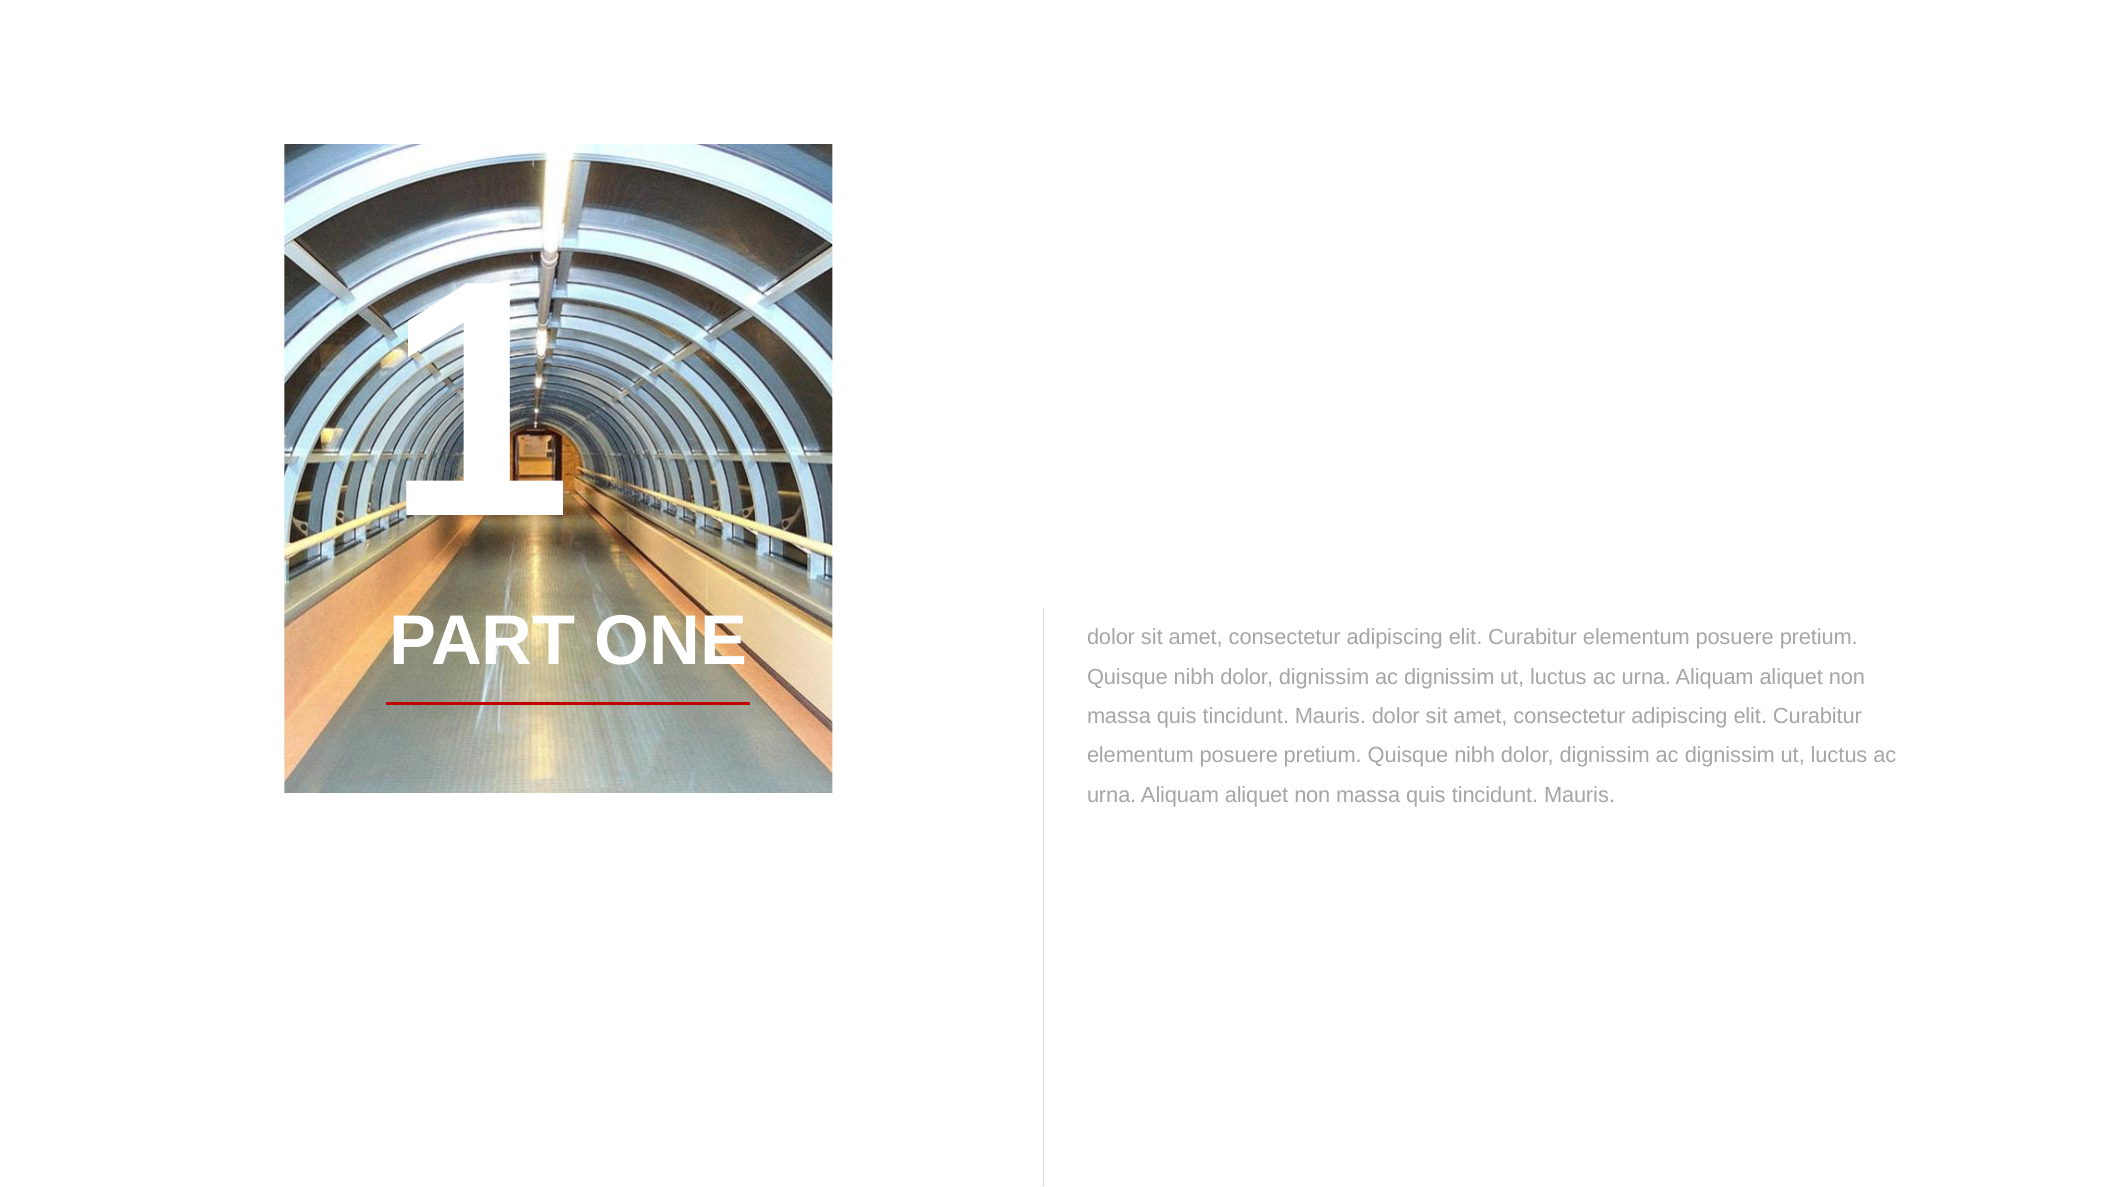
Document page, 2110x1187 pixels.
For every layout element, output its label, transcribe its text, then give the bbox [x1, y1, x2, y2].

text_box dolor sit amet, consectetur adipiscing elit. Curabitur elementum posuere pretium. Quisque nibh dolor, dignissim ac dignissim ut, luctus ac urna. Aliquam aliquet non massa quis tincidunt. Mauris. dolor sit amet, consectetur adipiscing elit. Curabitur elementum posuere pretium. Quisque nibh dolor, dignissim ac dignissim ut, luctus ac urna. Aliquam aliquet non massa quis tincidunt. Mauris. [1071, 602, 1941, 818]
text_box 1 [370, 171, 588, 574]
text_box [283, 144, 834, 793]
text_box PART ONE [314, 574, 823, 699]
